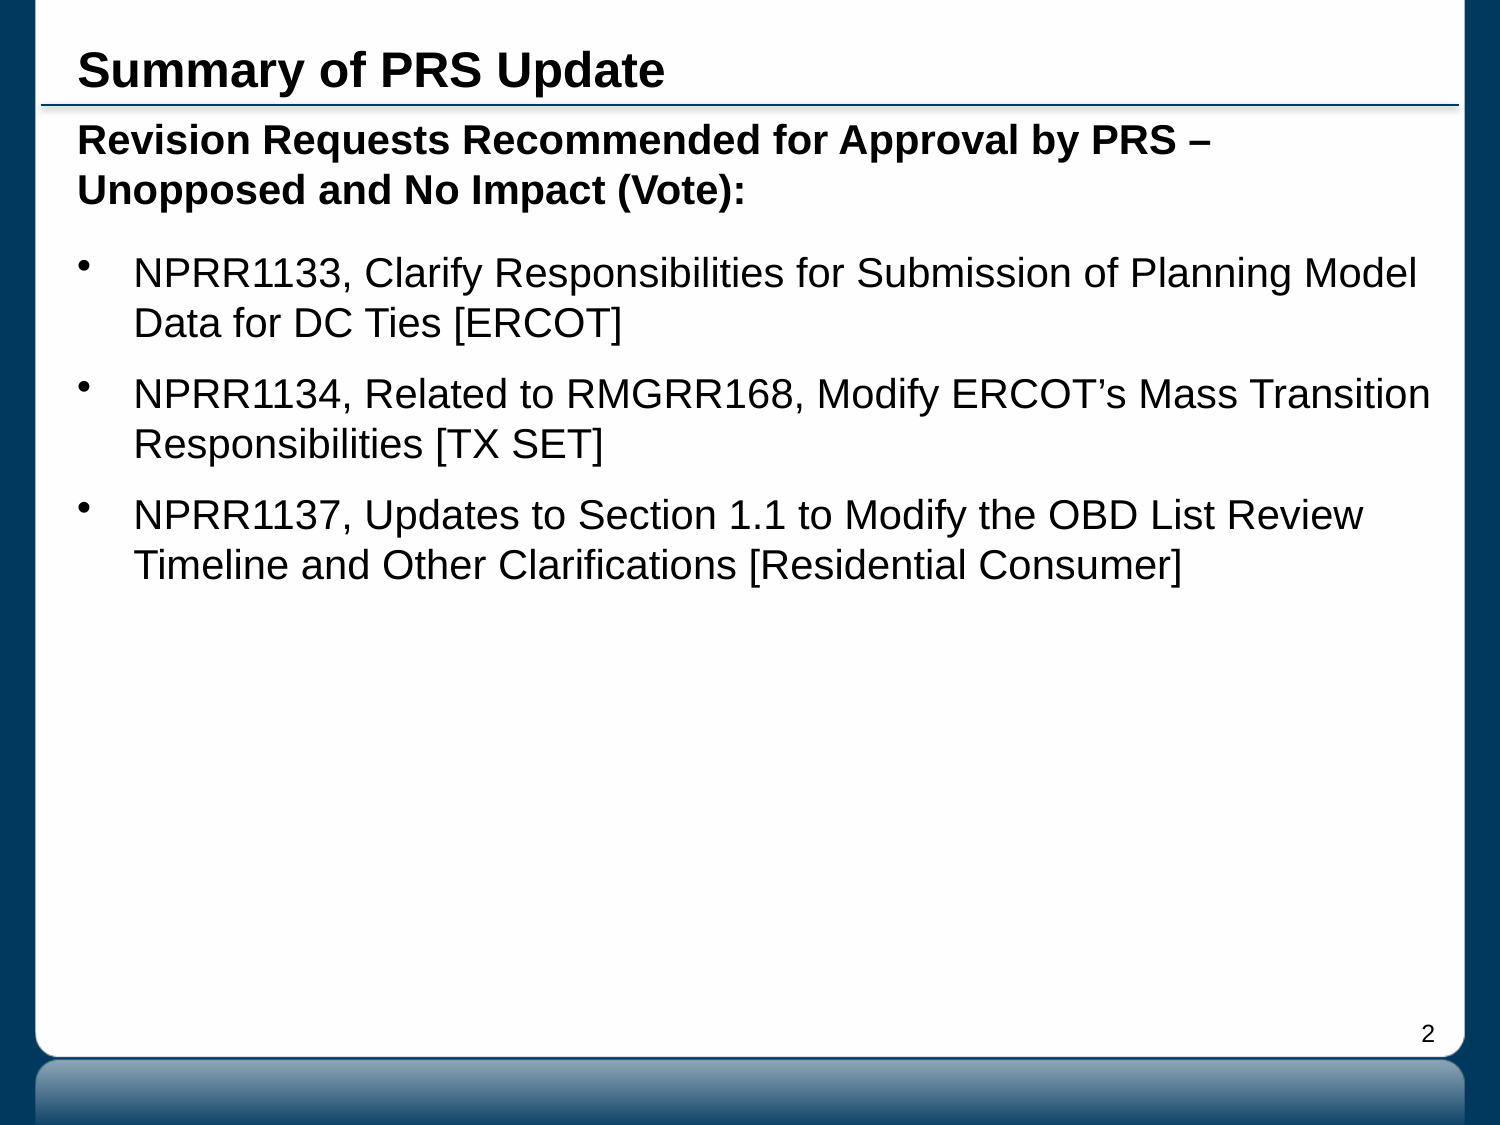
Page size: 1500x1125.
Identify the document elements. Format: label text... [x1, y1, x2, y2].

title Summary of PRS Update [62, 29, 1450, 106]
picture [35, 0, 1465, 1125]
text_box Revision Requests Recommended for Approval by PRS – Unopposed and No Impact (Vote): NPRR1133, Clarify Responsibilities for Submission of Planning Model Data for DC Ties [ERCOT] NPRR1134, Related to RMGRR168, Modify ERCOT’s Mass Transition Responsibilities [TX SET] NPRR1137, Updates to Section 1.1 to Modify the OBD List Review Timeline and Other Clarifications [Residential Consumer] [62, 106, 1450, 1049]
